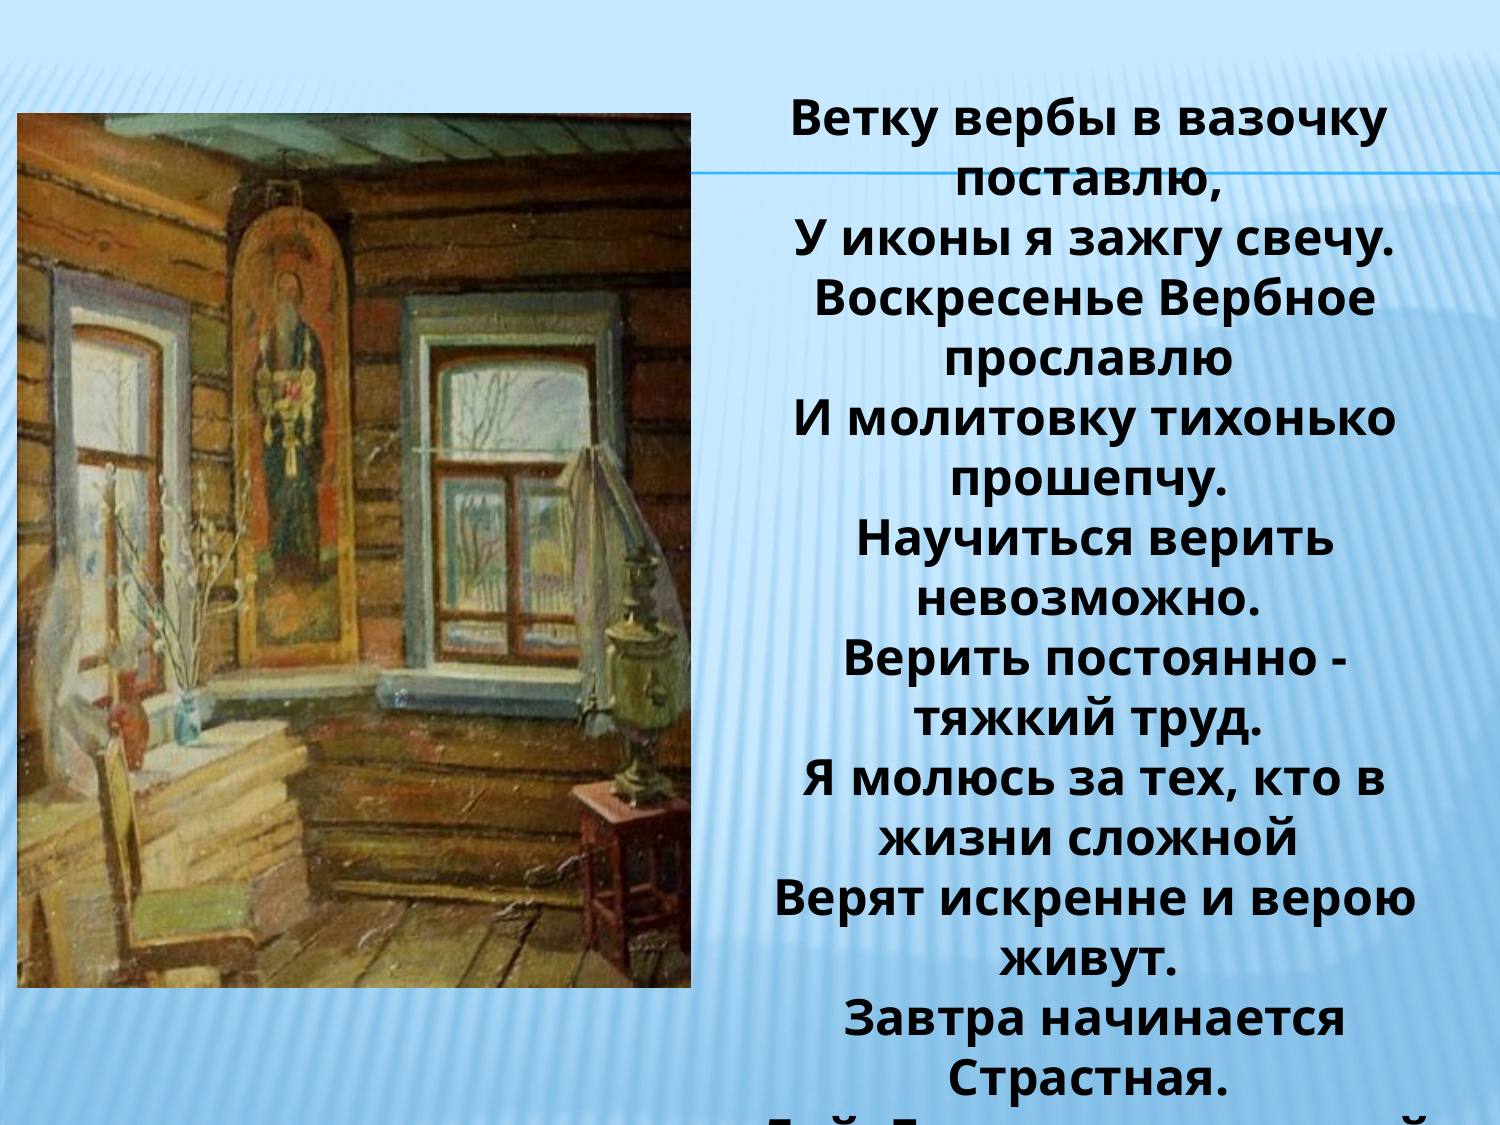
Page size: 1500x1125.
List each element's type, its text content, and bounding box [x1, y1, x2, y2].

picture [16, 113, 692, 989]
text_box Ветку вербы в вазочку поставлю, У иконы я зажгу свечу. Воскресенье Вербное прославлю И молитовку тихонько прошепчу. Научиться верить невозможно. Верить постоянно - тяжкий труд. Я молюсь за тех, кто в жизни сложной Верят искренне и верою живут. Завтра начинается Страстная. Дай, Господь, с молитвой пережить. Крестной смертию открыл врата нам Рая, [711, 78, 1467, 1125]
